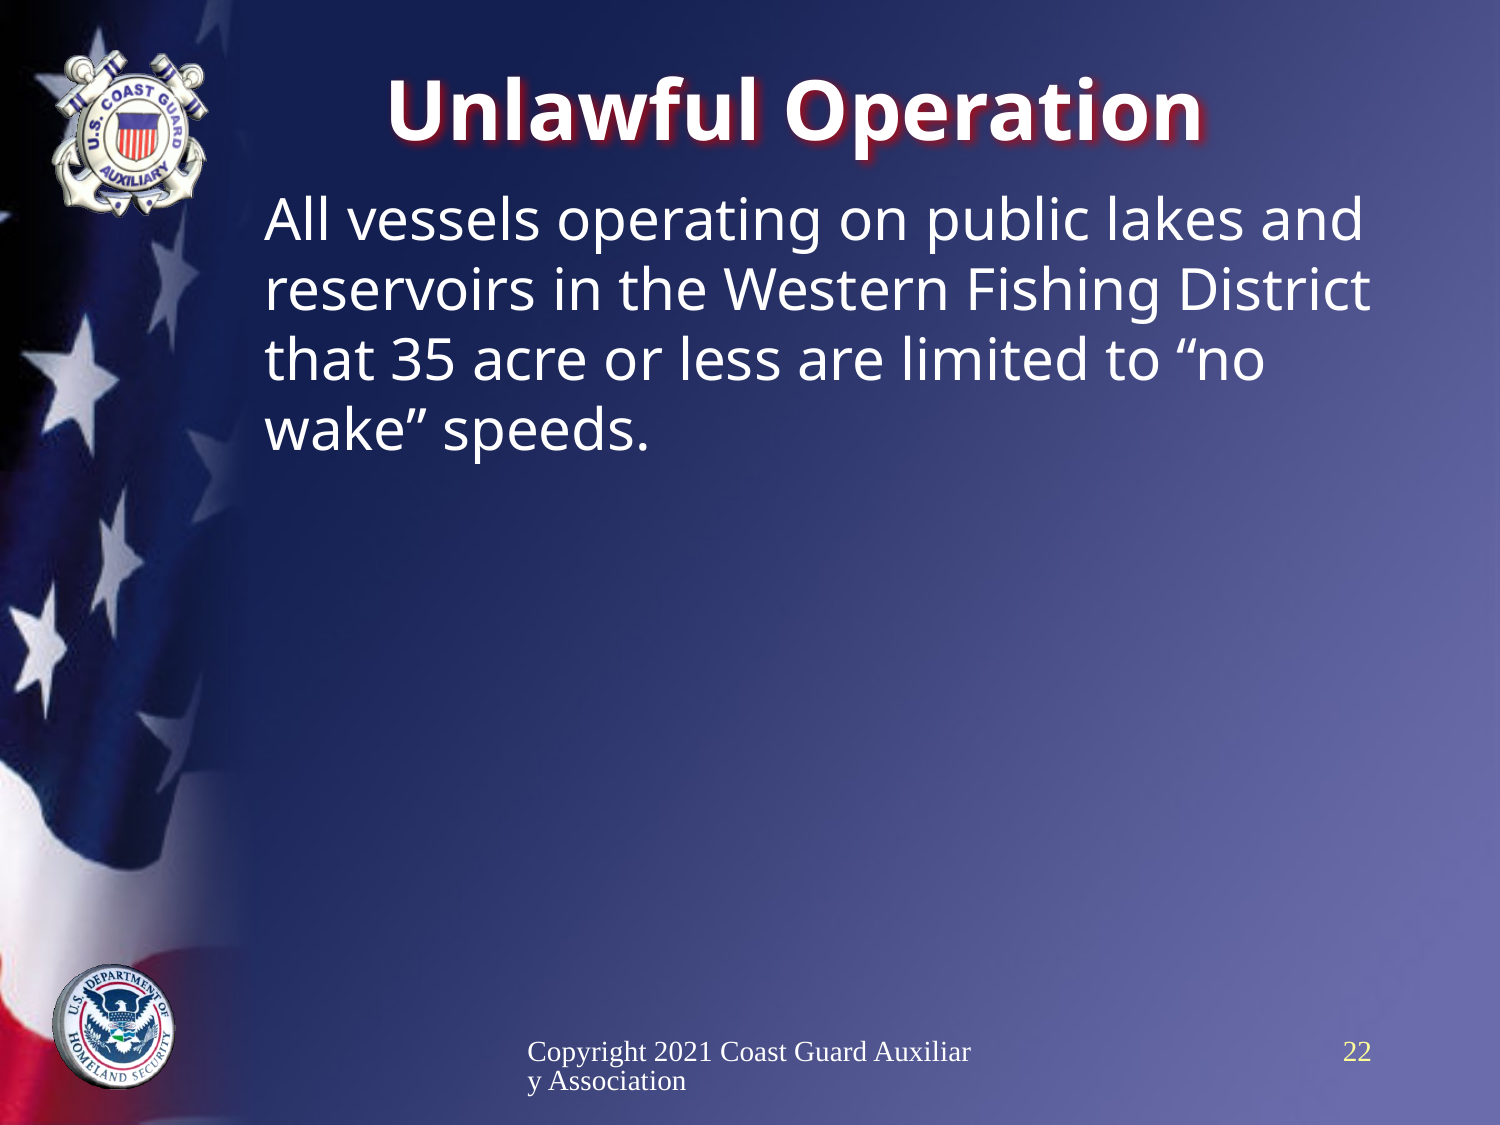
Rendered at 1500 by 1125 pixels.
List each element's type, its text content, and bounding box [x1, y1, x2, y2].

picture [0, 0, 1500, 1125]
footer Copyright 2021 Coast Guard Auxiliary Association [512, 1025, 988, 1100]
text_box All vessels operating on public lakes and reservoirs in the Western Fishing District that 35 acre or less are limited to “no wake” speeds. [249, 174, 1450, 633]
title Unlawful Operation [137, 37, 1388, 177]
slide_number 22 [1074, 1025, 1388, 1100]
